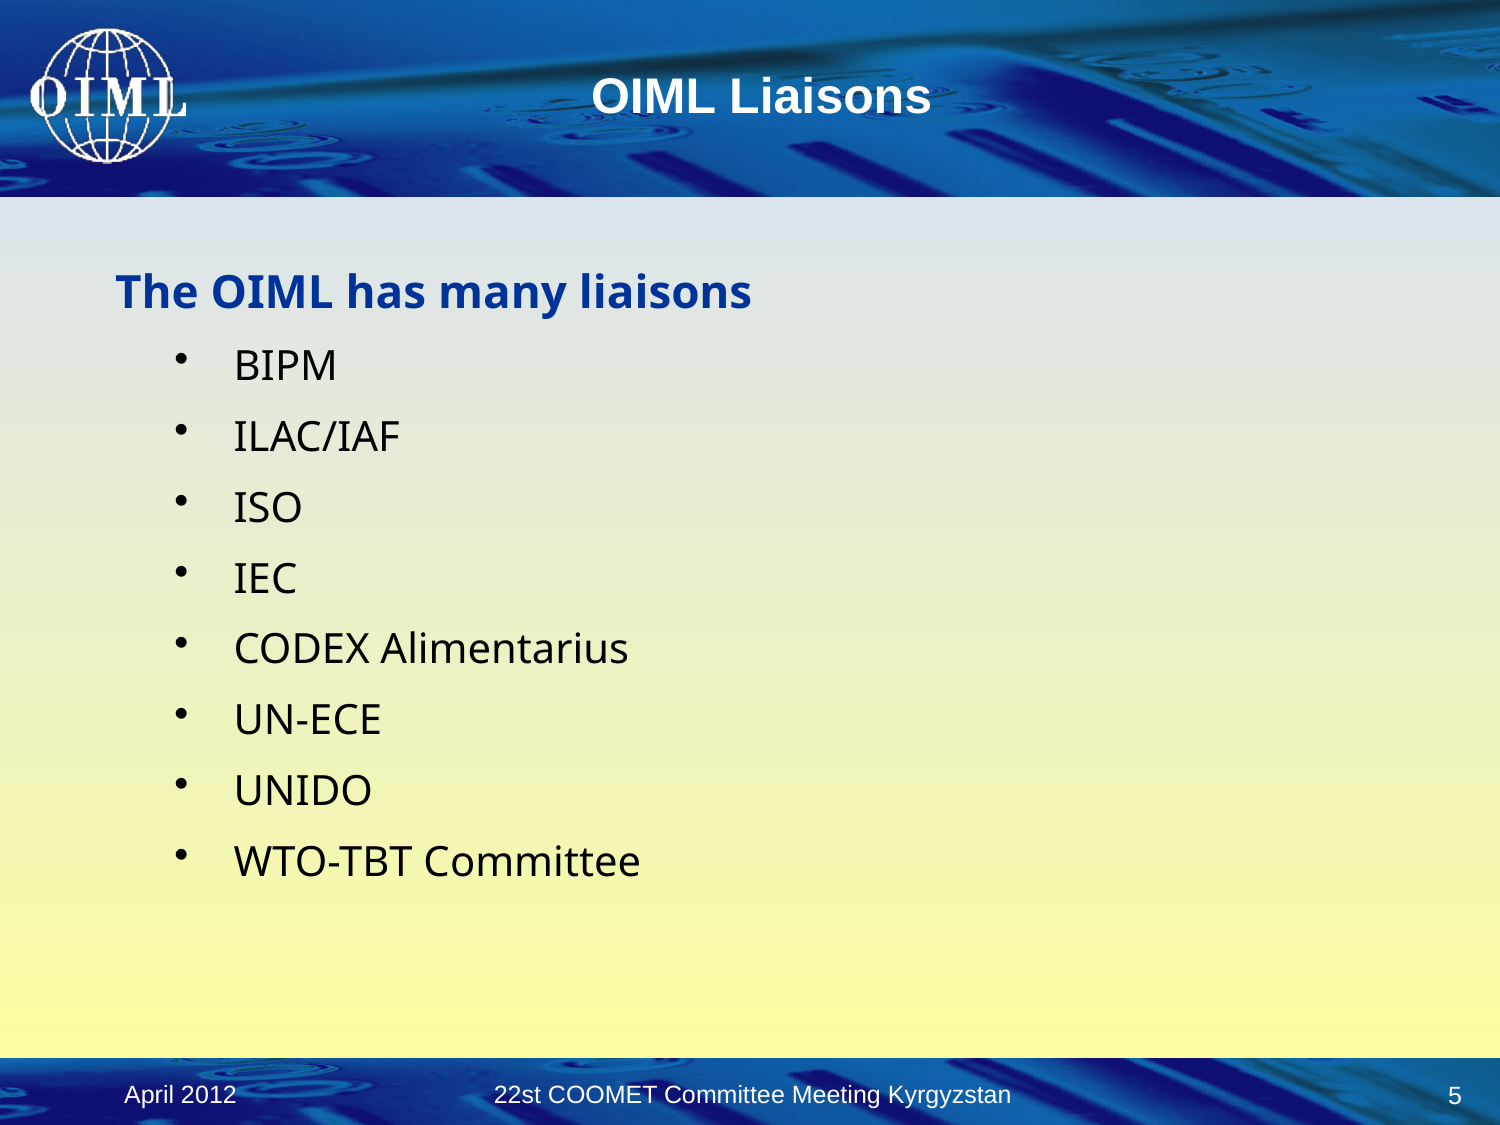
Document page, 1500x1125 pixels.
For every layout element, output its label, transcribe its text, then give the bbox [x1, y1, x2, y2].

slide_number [29, 1071, 325, 1117]
picture [0, 0, 1500, 197]
picture [0, 1058, 1500, 1125]
title OIML Liaisons [194, 0, 1329, 188]
slide_number 5 [1181, 1071, 1478, 1117]
list The OIML has many liaisons BIPM ILAC/IAF ISO IEC CODEX Alimentarius UN-ECE UNIDO WTO-TBT Committee [100, 255, 1400, 1047]
footer 22st COOMET Committee Meeting Kyrgyzstan [369, 1071, 1137, 1117]
